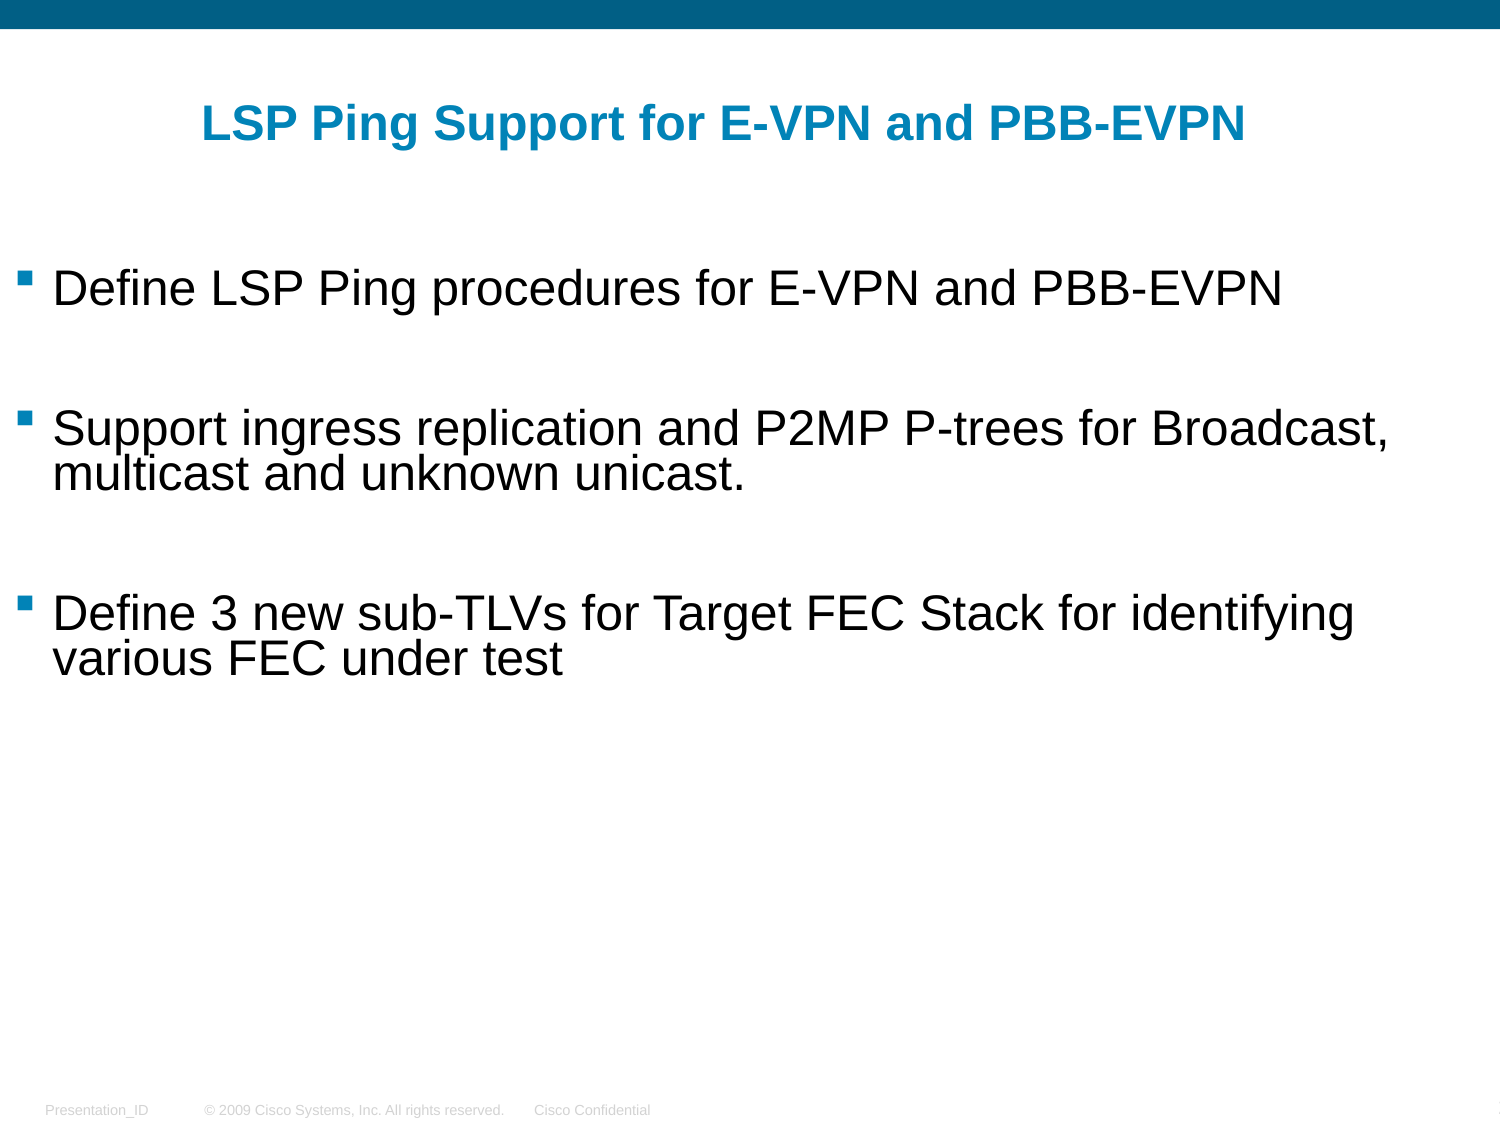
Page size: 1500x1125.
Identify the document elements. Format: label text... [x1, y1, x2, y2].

title LSP Ping Support for E-VPN and PBB-EVPN [187, 37, 1263, 159]
list Define LSP Ping procedures for E-VPN and PBB-EVPN Support ingress replication and P2MP P-trees for Broadcast, multicast and unknown unicast. Define 3 new sub-TLVs for Target FEC Stack for identifying various FEC under test [0, 262, 1500, 926]
